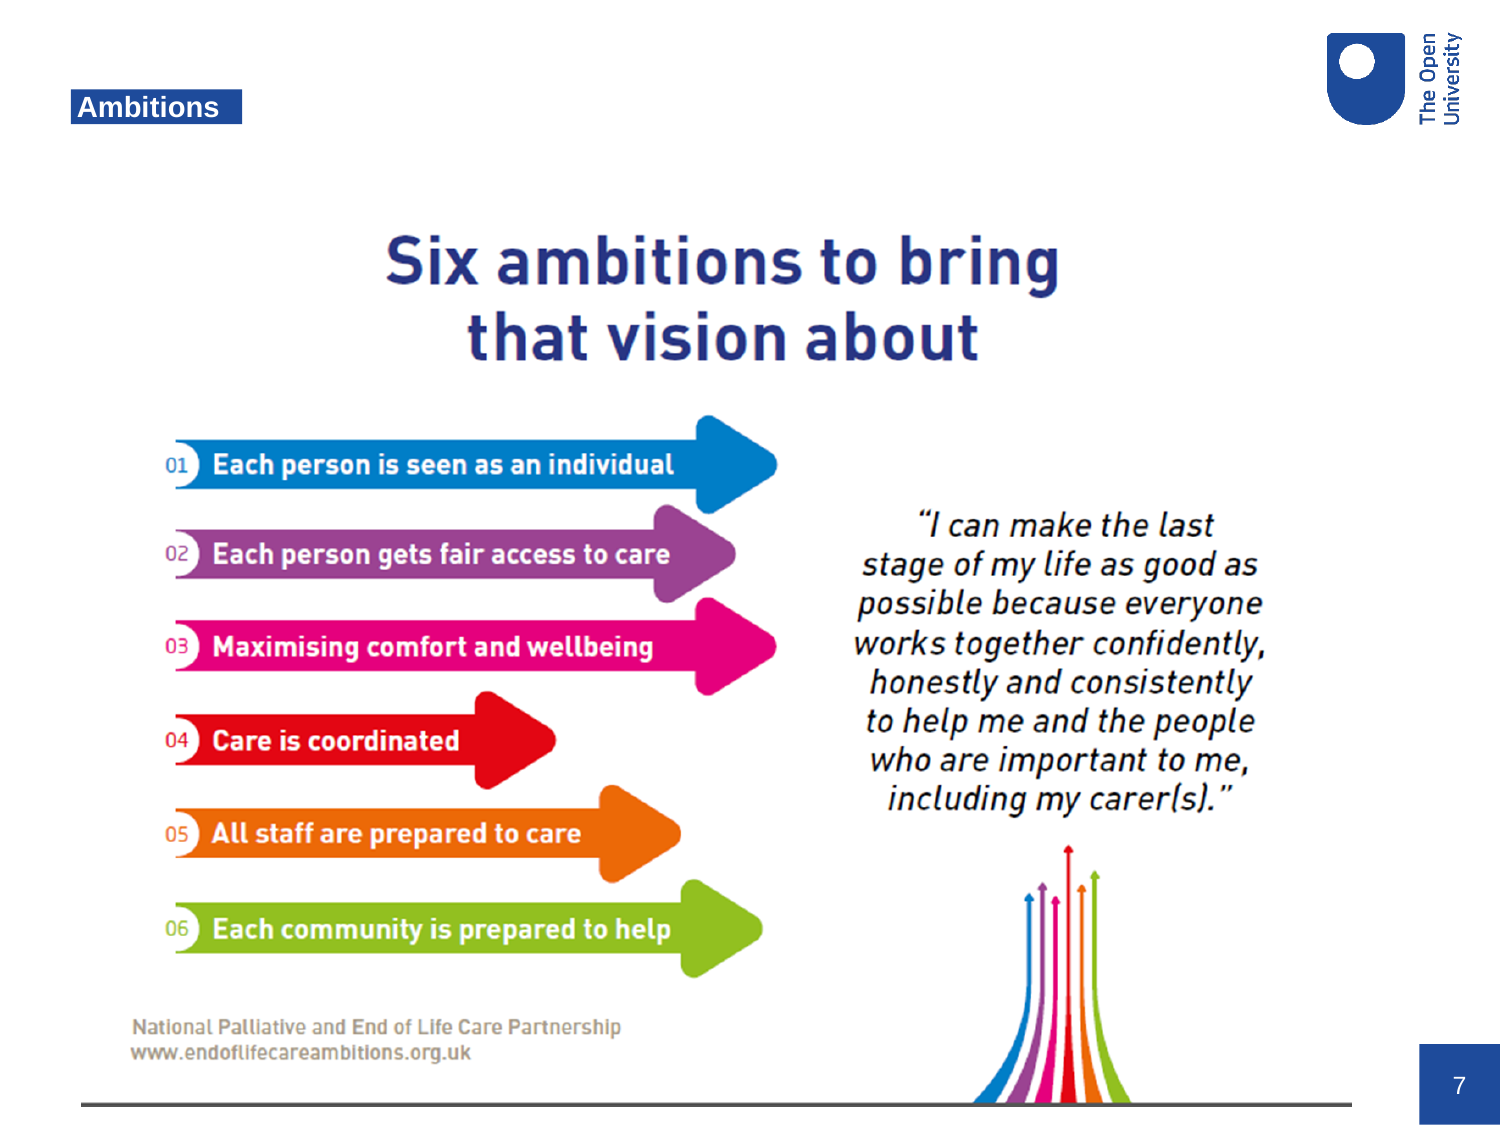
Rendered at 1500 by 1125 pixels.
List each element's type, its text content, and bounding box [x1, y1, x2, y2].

picture [81, 154, 1352, 1108]
title Ambitions [70, 89, 243, 125]
picture [1327, 32, 1462, 125]
